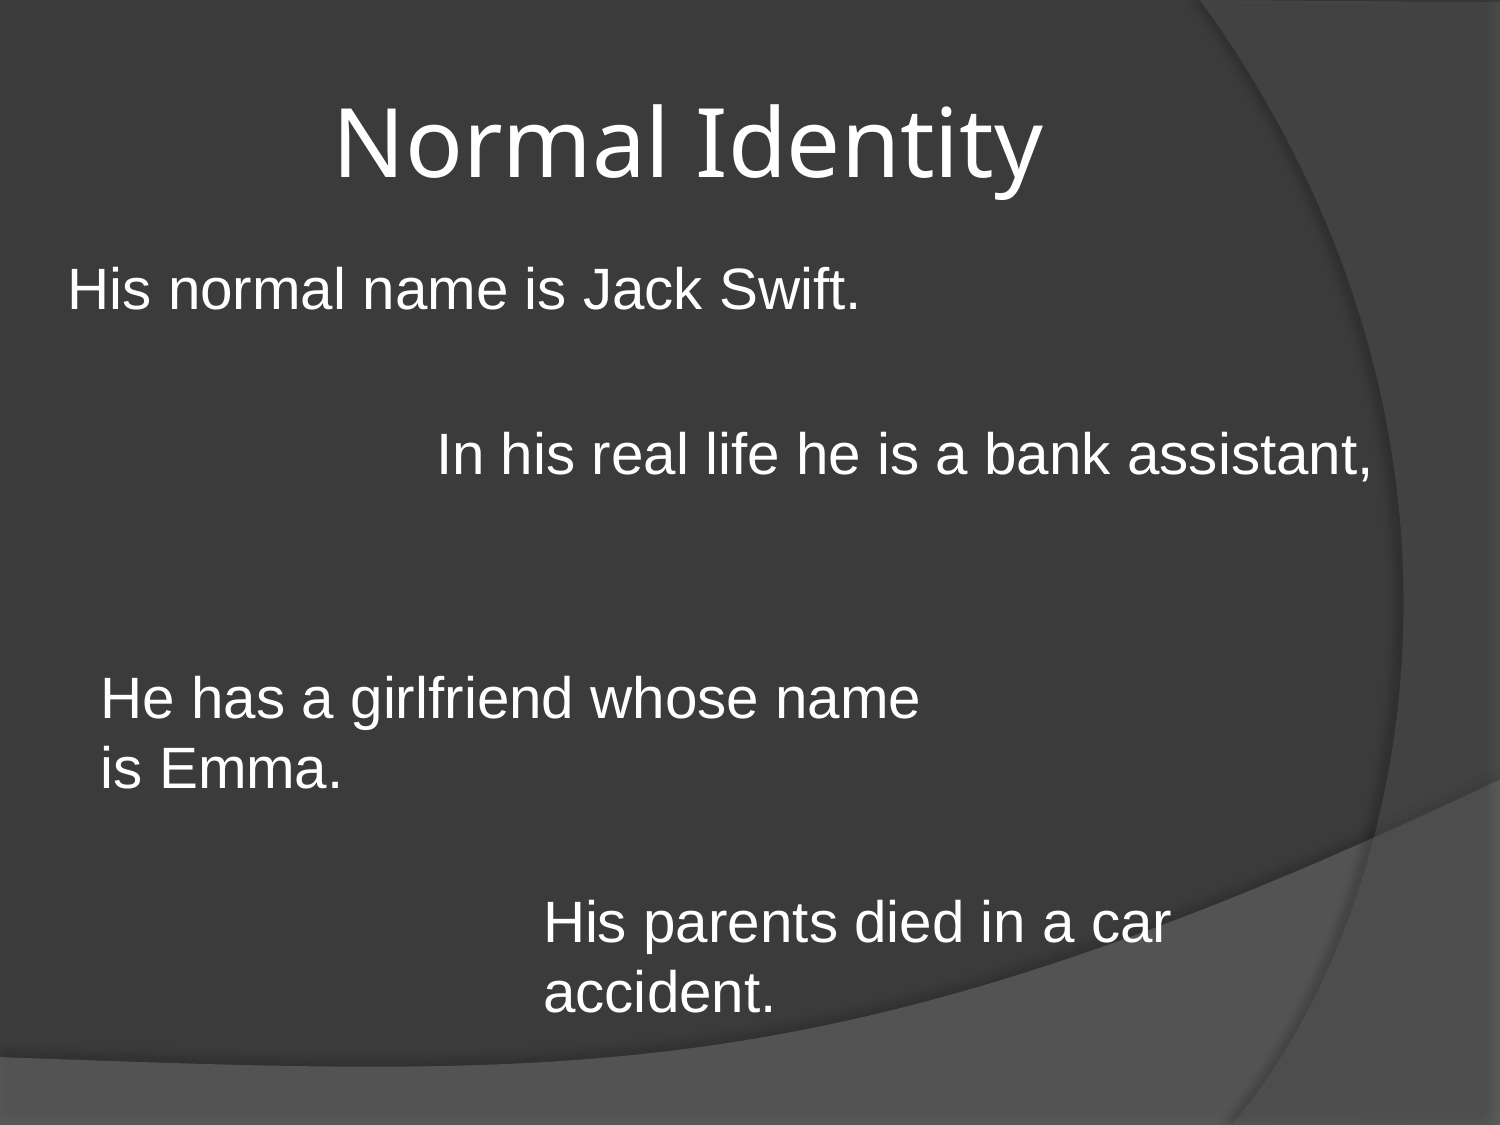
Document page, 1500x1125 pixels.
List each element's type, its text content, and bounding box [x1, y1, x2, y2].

text_box His parents died in a car accident. [528, 877, 1397, 1032]
text_box He has a girlfriend whose name is Emma. [85, 653, 961, 808]
title Normal Identity [75, 45, 1301, 233]
text_box His normal name is Jack Swift. [53, 243, 880, 329]
text_box In his real life he is a bank assistant, [421, 408, 1497, 494]
